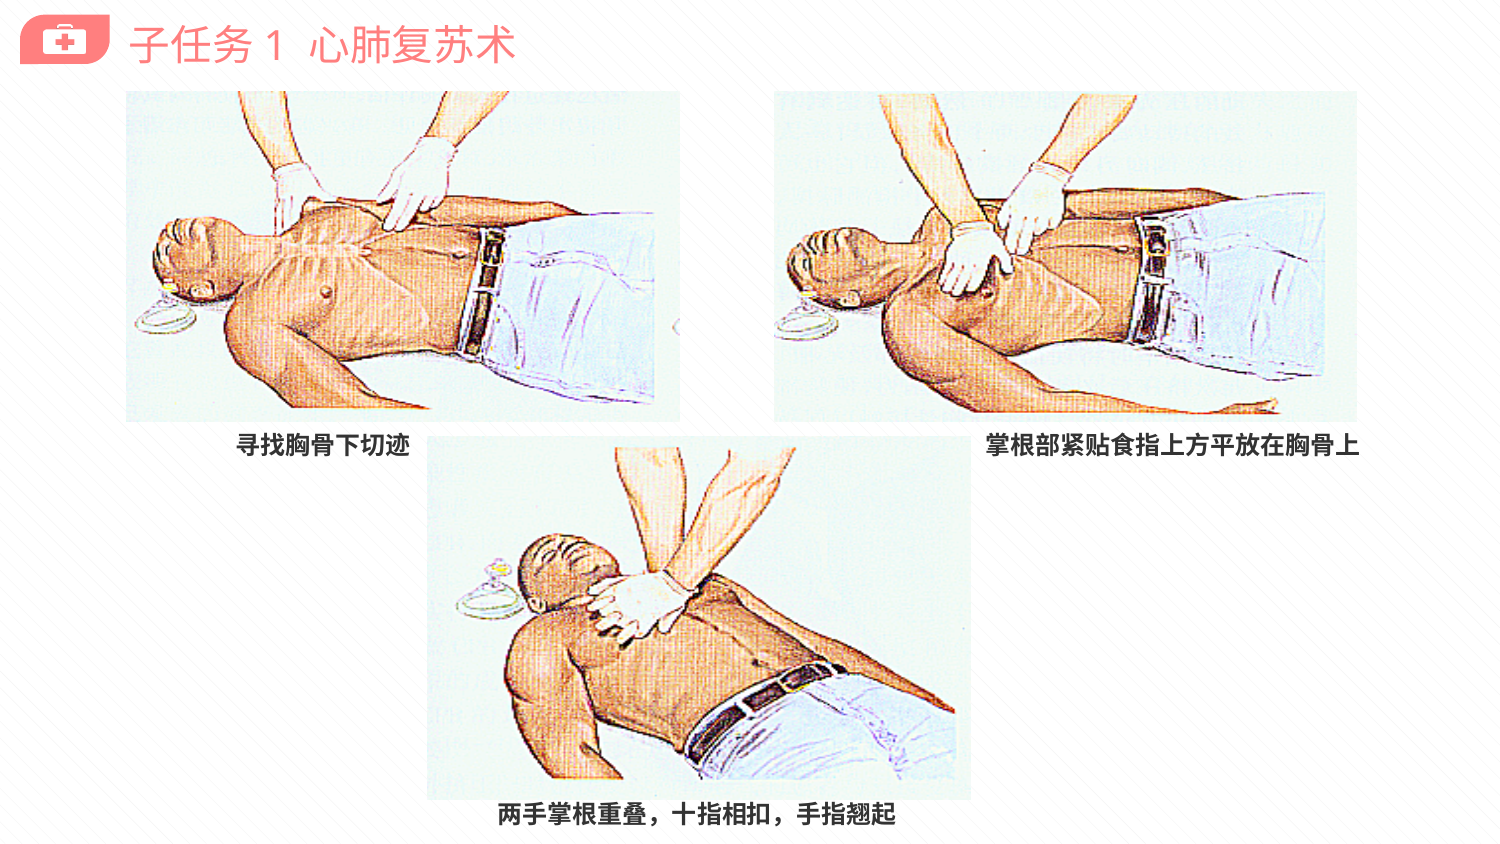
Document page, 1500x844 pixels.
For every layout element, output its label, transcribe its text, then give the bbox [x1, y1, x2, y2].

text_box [19, 11, 863, 78]
picture [427, 436, 971, 800]
text_box 寻找胸骨下切迹 [220, 421, 970, 467]
text_box 掌根部紧贴食指上方平放在胸骨上 [970, 421, 1500, 467]
picture [774, 91, 1357, 422]
picture [126, 91, 680, 422]
text_box 两手掌根重叠，十指相扣，手指翘起 [471, 790, 1332, 836]
